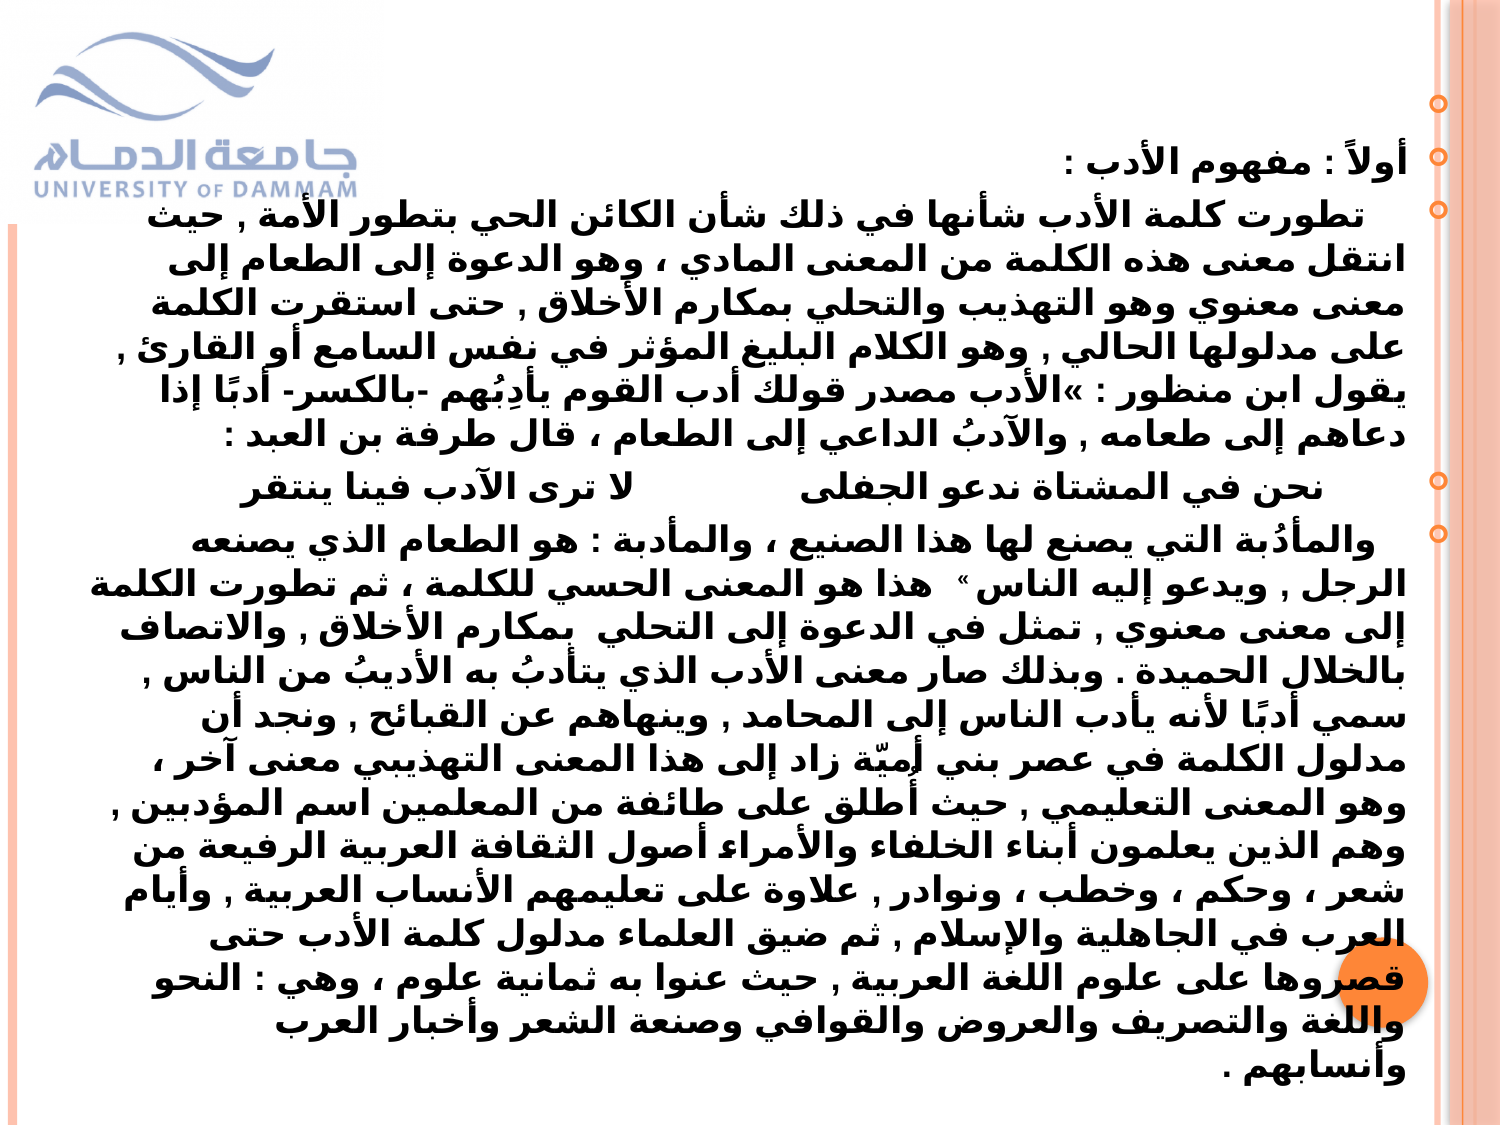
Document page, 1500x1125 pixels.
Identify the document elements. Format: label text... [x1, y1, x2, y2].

list أولاً : مفهوم الأدب : تطورت كلمة الأدب شأنها في ذلك شأن الكائن الحي بتطور الأمة , حيث انتقل معنى هذه الكلمة من المعنى المادي ، وهو الدعوة إلى الطعام إلى معنى معنوي وهو التهذيب والتحلي بمكارم الأخلاق , حتى استقرت الكلمة على مدلولها الحالي , وهو الكلام البليغ المؤثر في نفس السامع أو القارئ , يقول ابن منظور : »الأدب مصدر قولك أدب القوم يأدِبُهم -بالكسر- أدبًا إذا دعاهم إلى طعامه , والآدبُ الداعي إلى الطعام ، قال طرفة بن العبد : نحن في المشتاة ندعو الجفلى لا ترى الآدب فينا ينتقر والمأدُبة التي يصنع لها هذا الصنيع ، والمأدبة : هو الطعام الذي يصنعه الرجل , ويدعو إليه الناس » هذا هو المعنى الحسي للكلمة ، ثم تطورت الكلمة إلى معنى معنوي , تمثل في الدعوة إلى التحلي بمكارم الأخلاق , والاتصاف بالخلال الحميدة . وبذلك صار معنى الأدب الذي يتأدبُ به الأديبُ من الناس , سمي أدبًا لأنه يأدب الناس إلى المحامد , وينهاهم عن القبائح , ونجد أن مدلول الكلمة في عصر بني أميّة زاد إلى هذا المعنى التهذيبي معنى آخر ، وهو المعنى التعليمي , حيث أُطلق على طائفة من المعلمين اسم المؤدبين , وهم الذين يعلمون أبناء الخلفاء والأمراء أصول الثقافة العربية الرفيعة من شعر ، وحكم ، وخطب ، ونوادر , علاوة على تعليمهم الأنساب العربية , وأيام العرب في الجاهلية والإسلام , ثم ضيق العلماء مدلول كلمة الأدب حتى قصروها على علوم اللغة العربية , حيث عنوا به ثمانية علوم ، وهي : النحو واللغة والتصريف والعروض والقوافي وصنعة الشعر وأخبار العرب وأنسابهم . [64, 77, 1460, 1095]
picture [0, 0, 385, 225]
